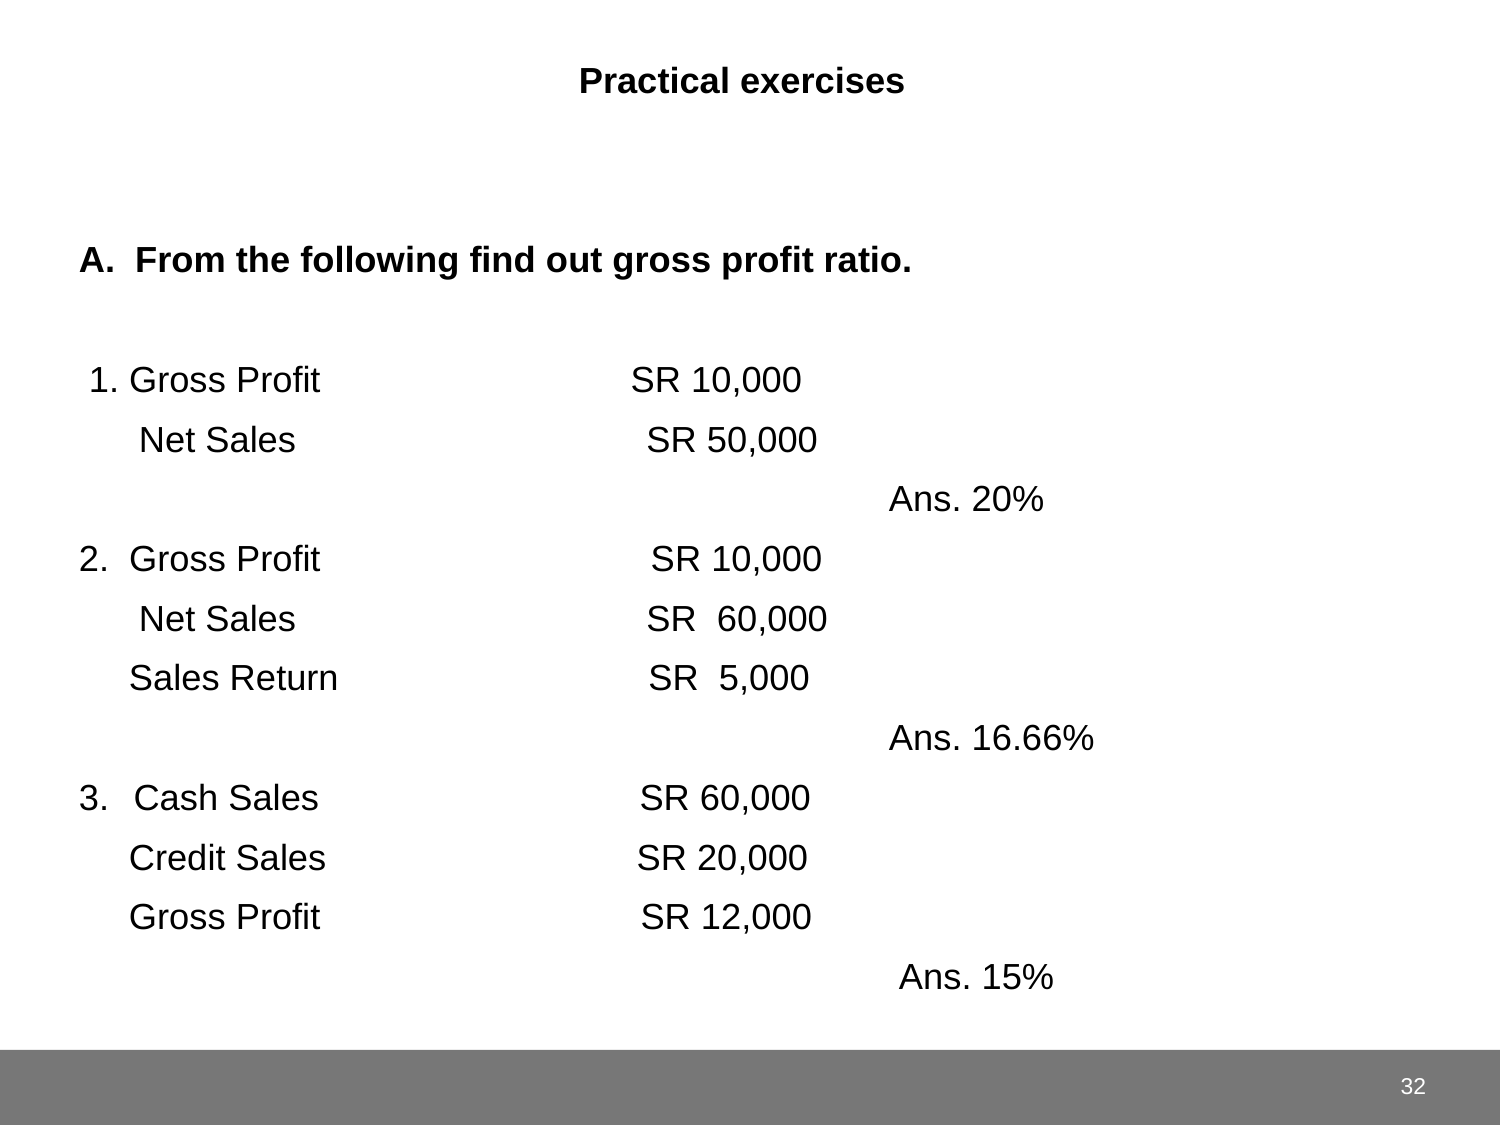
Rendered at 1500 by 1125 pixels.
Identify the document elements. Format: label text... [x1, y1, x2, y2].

slide_number 32 [1312, 1055, 1442, 1116]
list Practical exercises A. From the following find out gross profit ratio. 1. Gross Profit SR 10,000 Net Sales SR 50,000 Ans. 20% 2. Gross Profit SR 10,000 Net Sales SR 60,000 Sales Return SR 5,000 Ans. 16.66% Cash Sales SR 60,000 Credit Sales SR 20,000 Gross Profit SR 12,000 Ans. 15% [62, 50, 1437, 1013]
